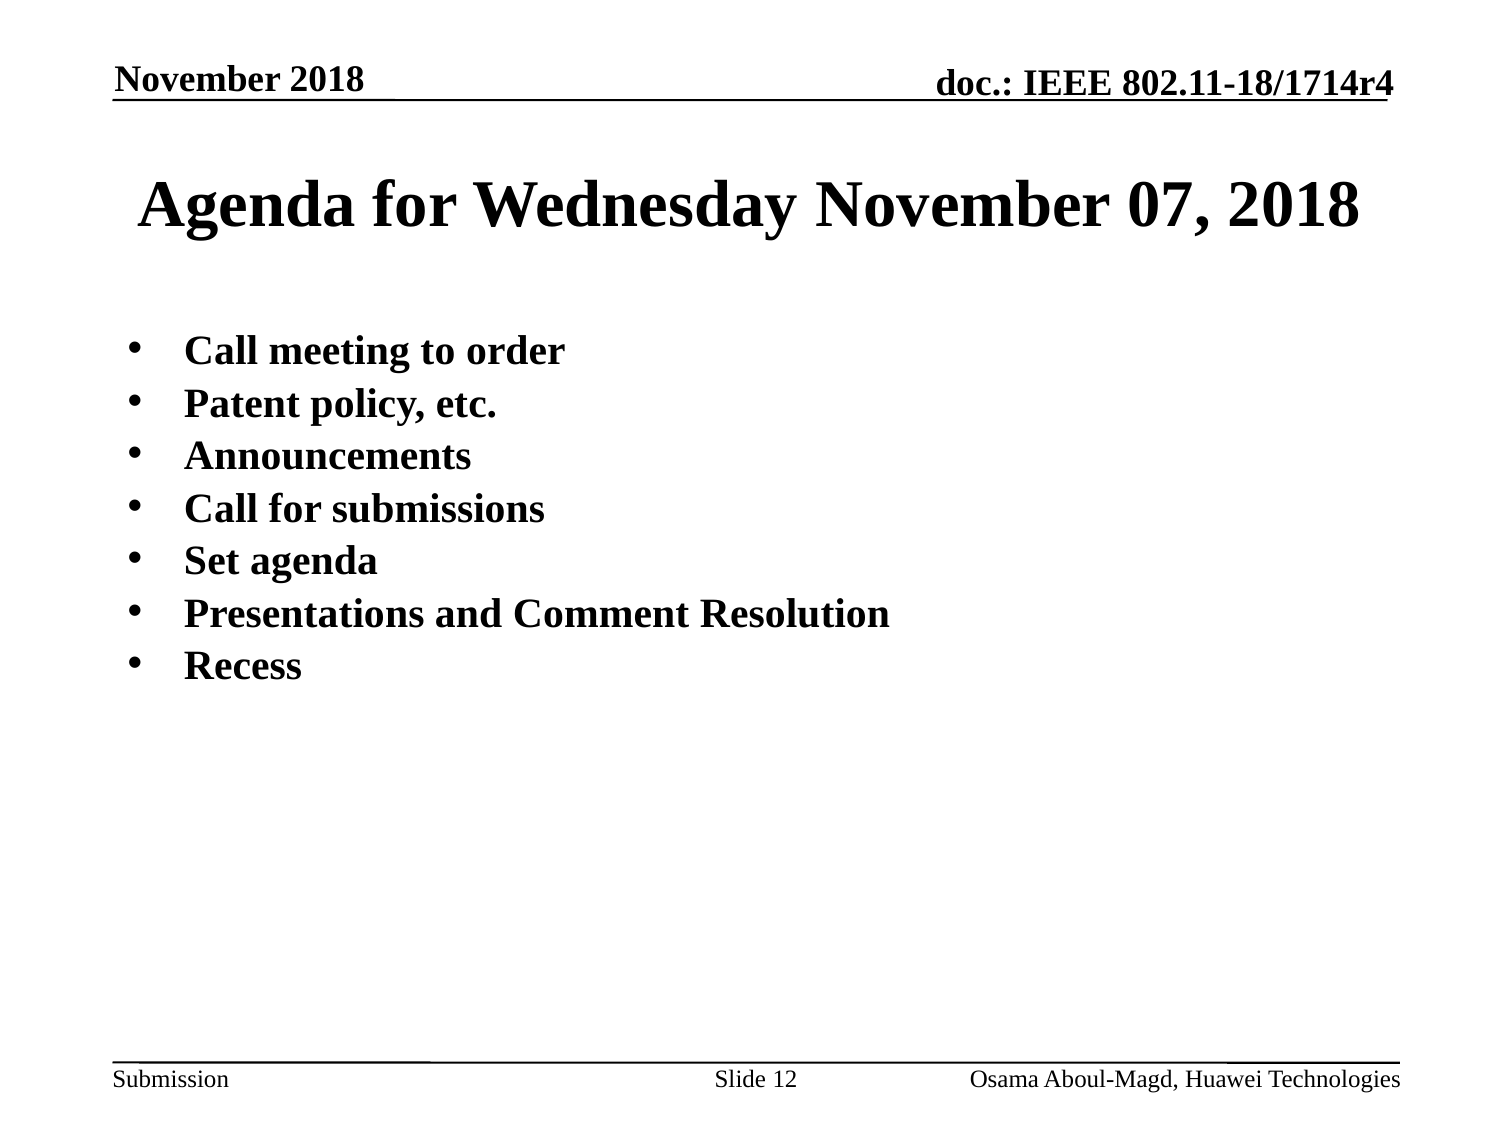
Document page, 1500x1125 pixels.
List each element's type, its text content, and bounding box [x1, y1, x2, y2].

footer Osama Aboul-Magd, Huawei Technologies [878, 1061, 1402, 1093]
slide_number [114, 54, 423, 100]
slide_number Slide 12 [712, 1061, 800, 1123]
list Call meeting to order Patent policy, etc. Announcements Call for submissions Set agenda Presentations and Comment Resolution Recess [112, 324, 1388, 1000]
title Agenda for Wednesday November 07, 2018 [62, 112, 1438, 288]
